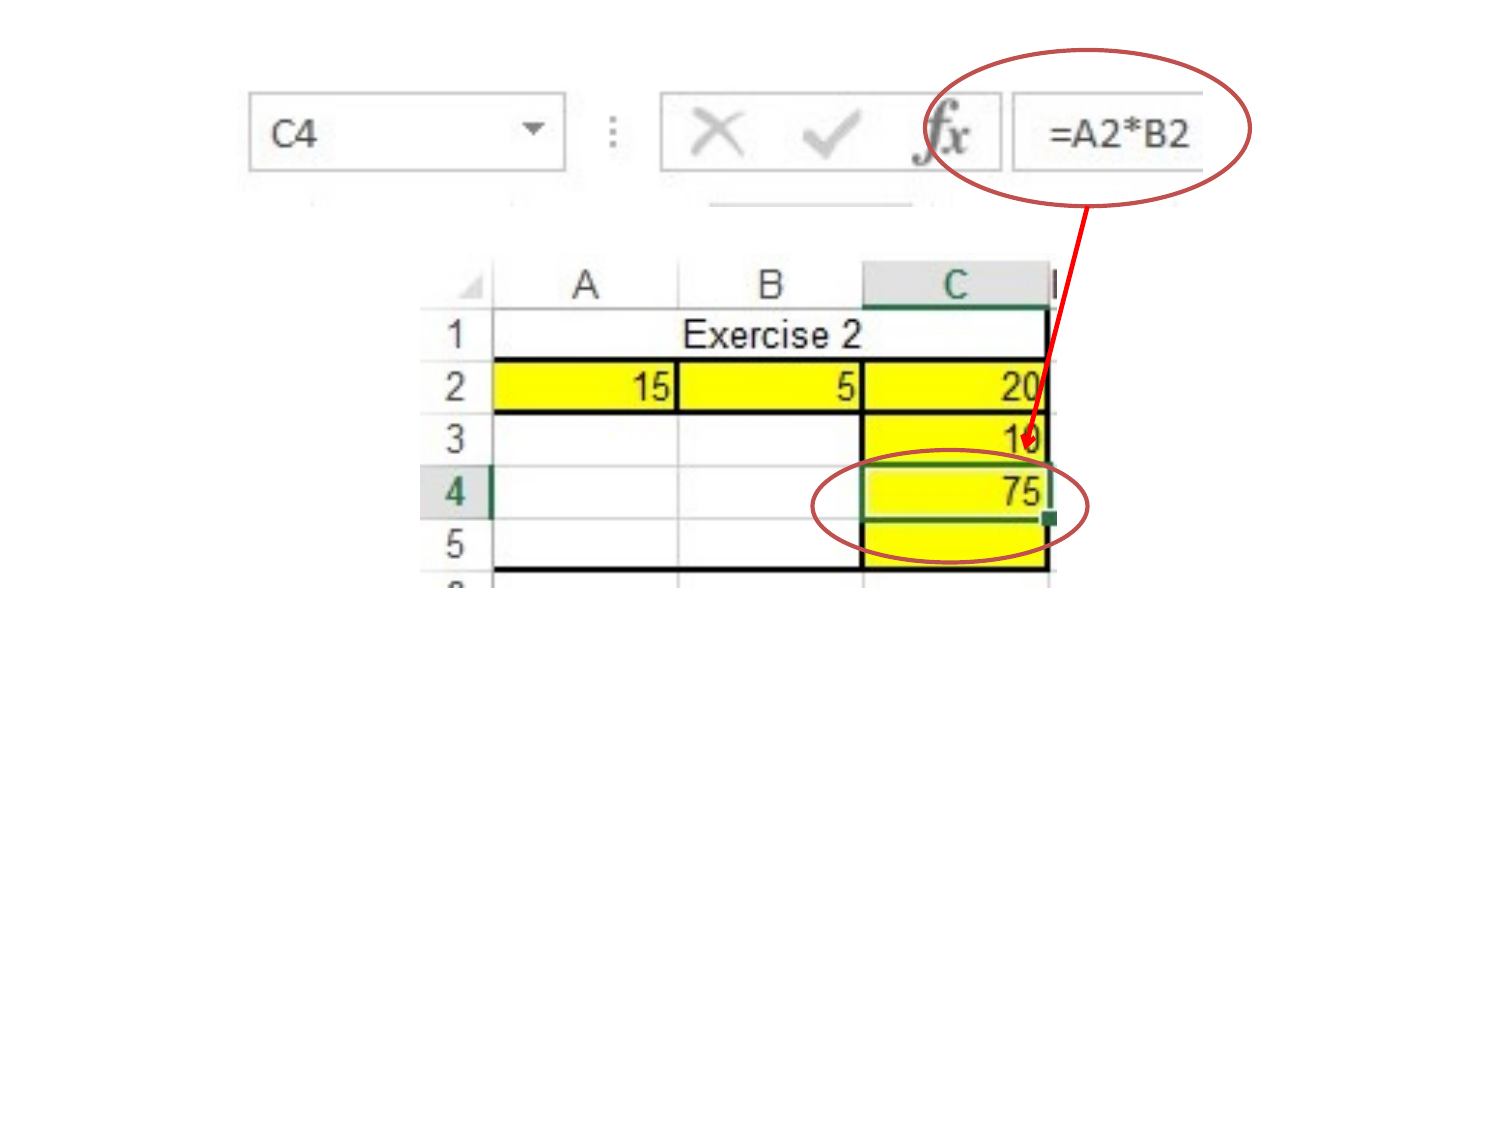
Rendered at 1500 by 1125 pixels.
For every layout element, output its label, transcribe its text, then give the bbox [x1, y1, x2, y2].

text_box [1024, 205, 1088, 451]
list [420, 253, 1057, 588]
title Multiply [75, 45, 1425, 233]
text_box [980, 47, 1195, 67]
text_box [1061, 470, 1090, 542]
picture [237, 68, 1203, 207]
text_box [1206, 72, 1253, 184]
